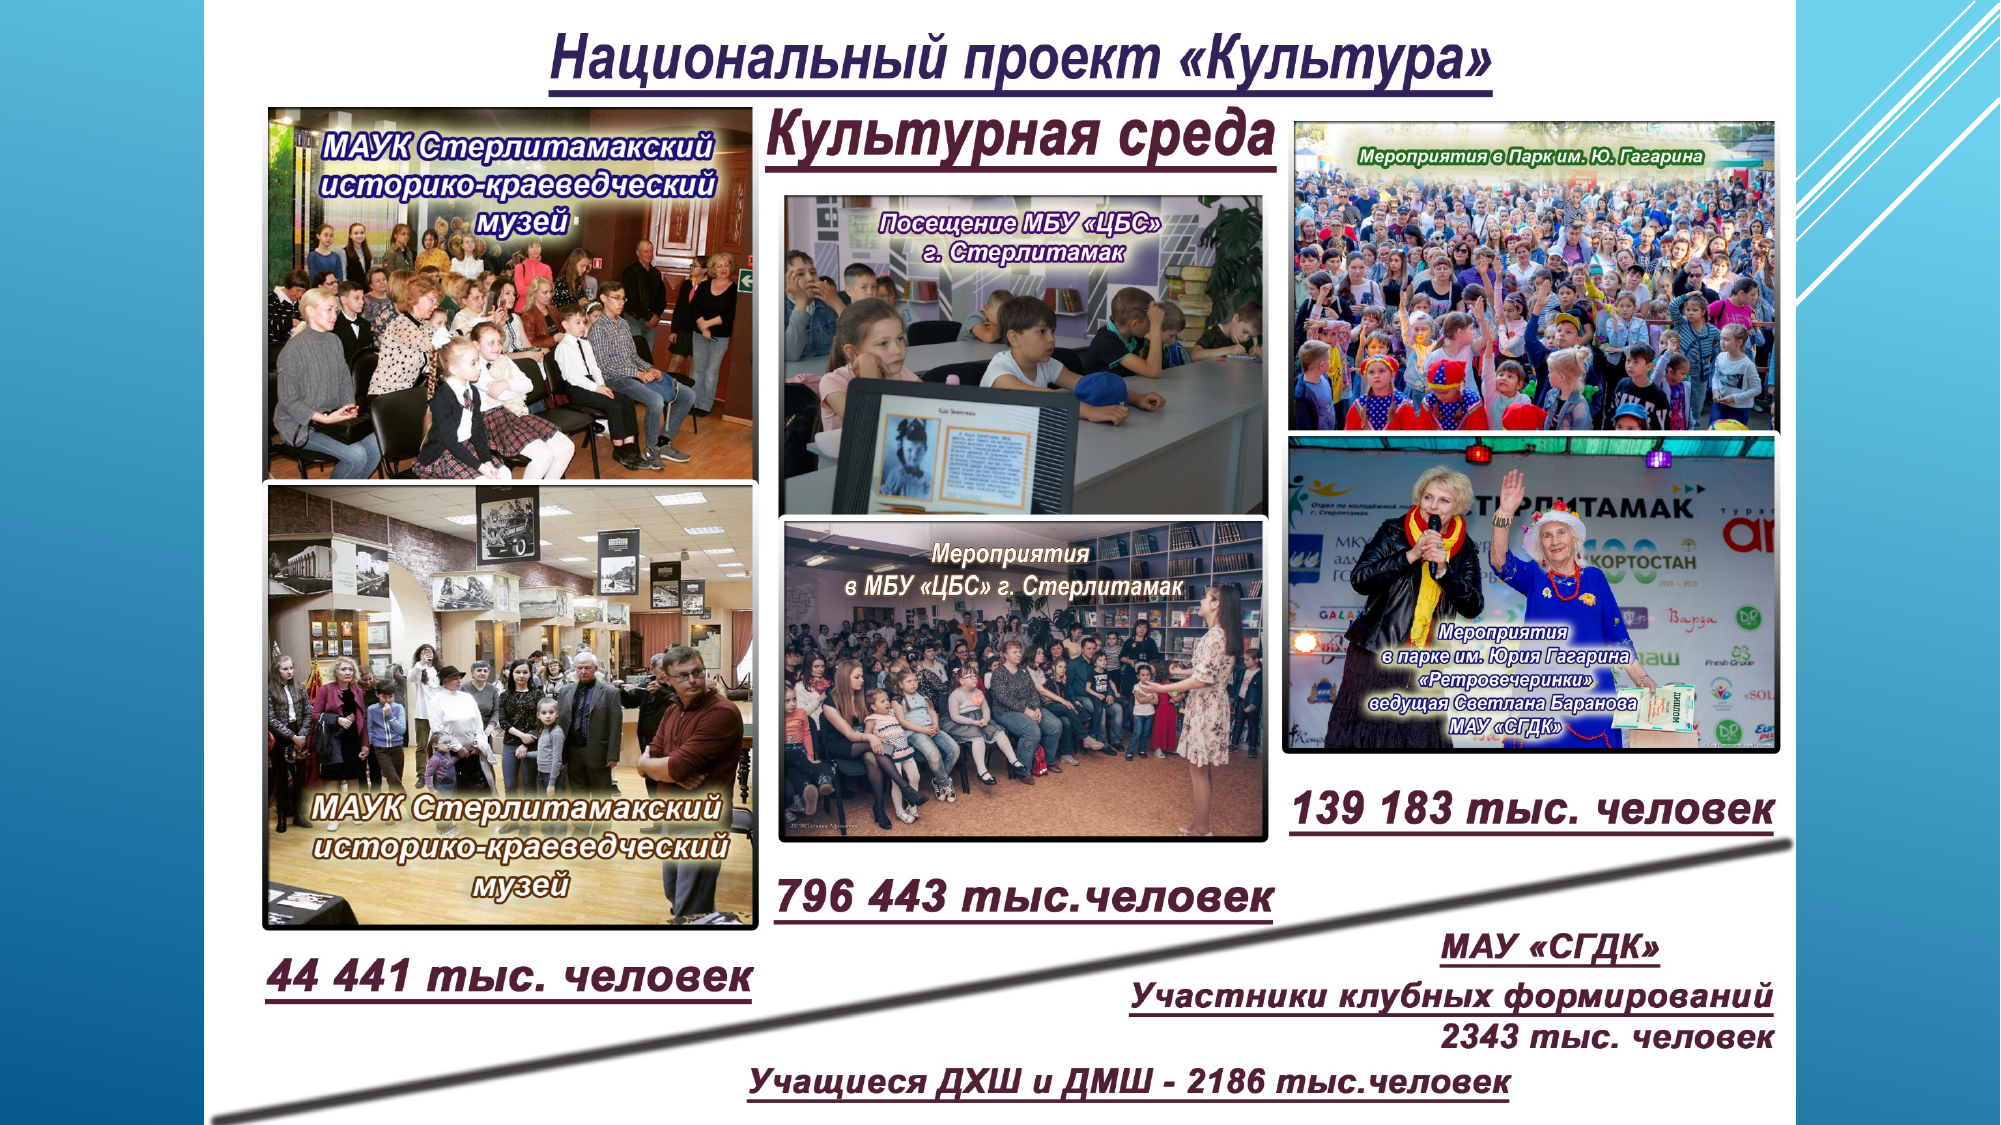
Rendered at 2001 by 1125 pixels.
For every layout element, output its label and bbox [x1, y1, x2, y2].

picture [204, 0, 1796, 1125]
